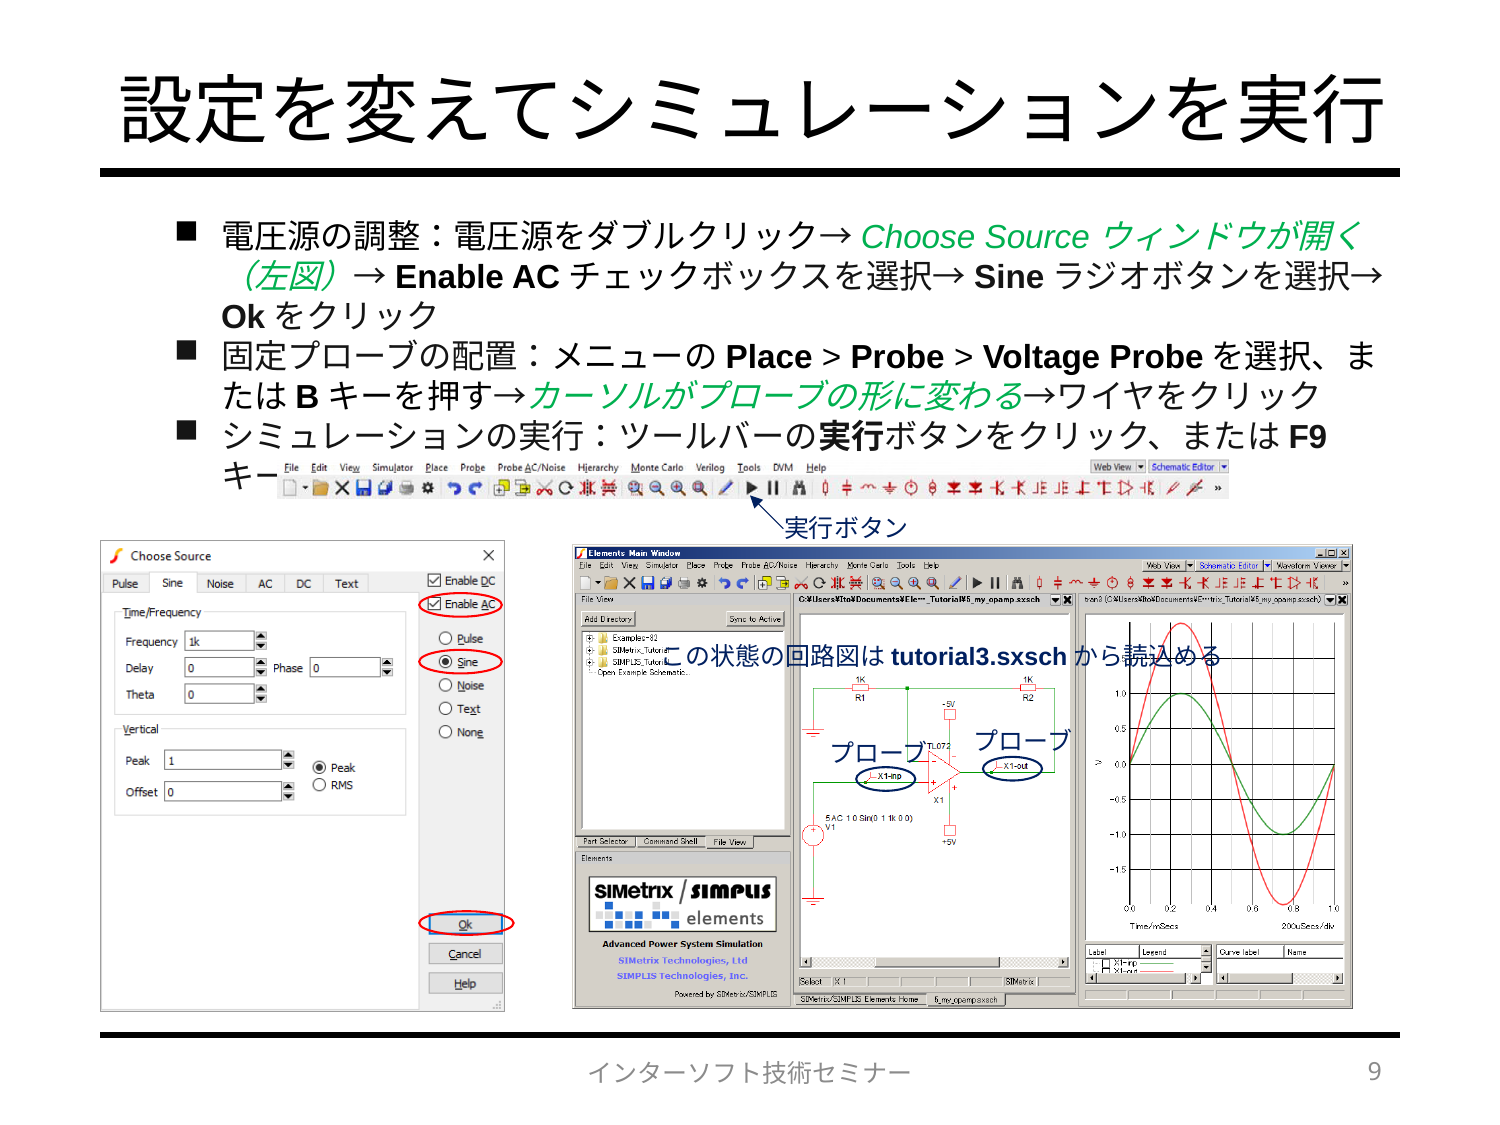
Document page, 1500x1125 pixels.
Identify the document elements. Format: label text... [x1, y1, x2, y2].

picture [572, 544, 1353, 1009]
picture [277, 459, 1230, 500]
title 設定を変えてシミュレーションを実行 [103, 59, 1403, 167]
picture [100, 540, 505, 1012]
footer インターソフト技術セミナー [496, 1042, 1004, 1103]
text_box 実行ボタン [769, 505, 924, 544]
slide_number 9 [1059, 1042, 1397, 1103]
text_box 電圧源の調整：電圧源をダブルクリック→Choose Sourceウィンドウが開く（左図）→Enable ACチェックボックスを選択→Sineラジオボタンを選択→Okをクリック 固定プローブの配置：メニューのPlace > Probe > Voltage Probeを選択、またはBキーを押す→カーソルがプローブの形に変わる→ワイヤをクリック シミュレーションの実行：ツールバーの実行ボタンをクリック、またはF9キーを押す→波形ビューアに電圧のカーブが表示される（右図） [159, 208, 1403, 503]
text_box [505, 915, 515, 931]
